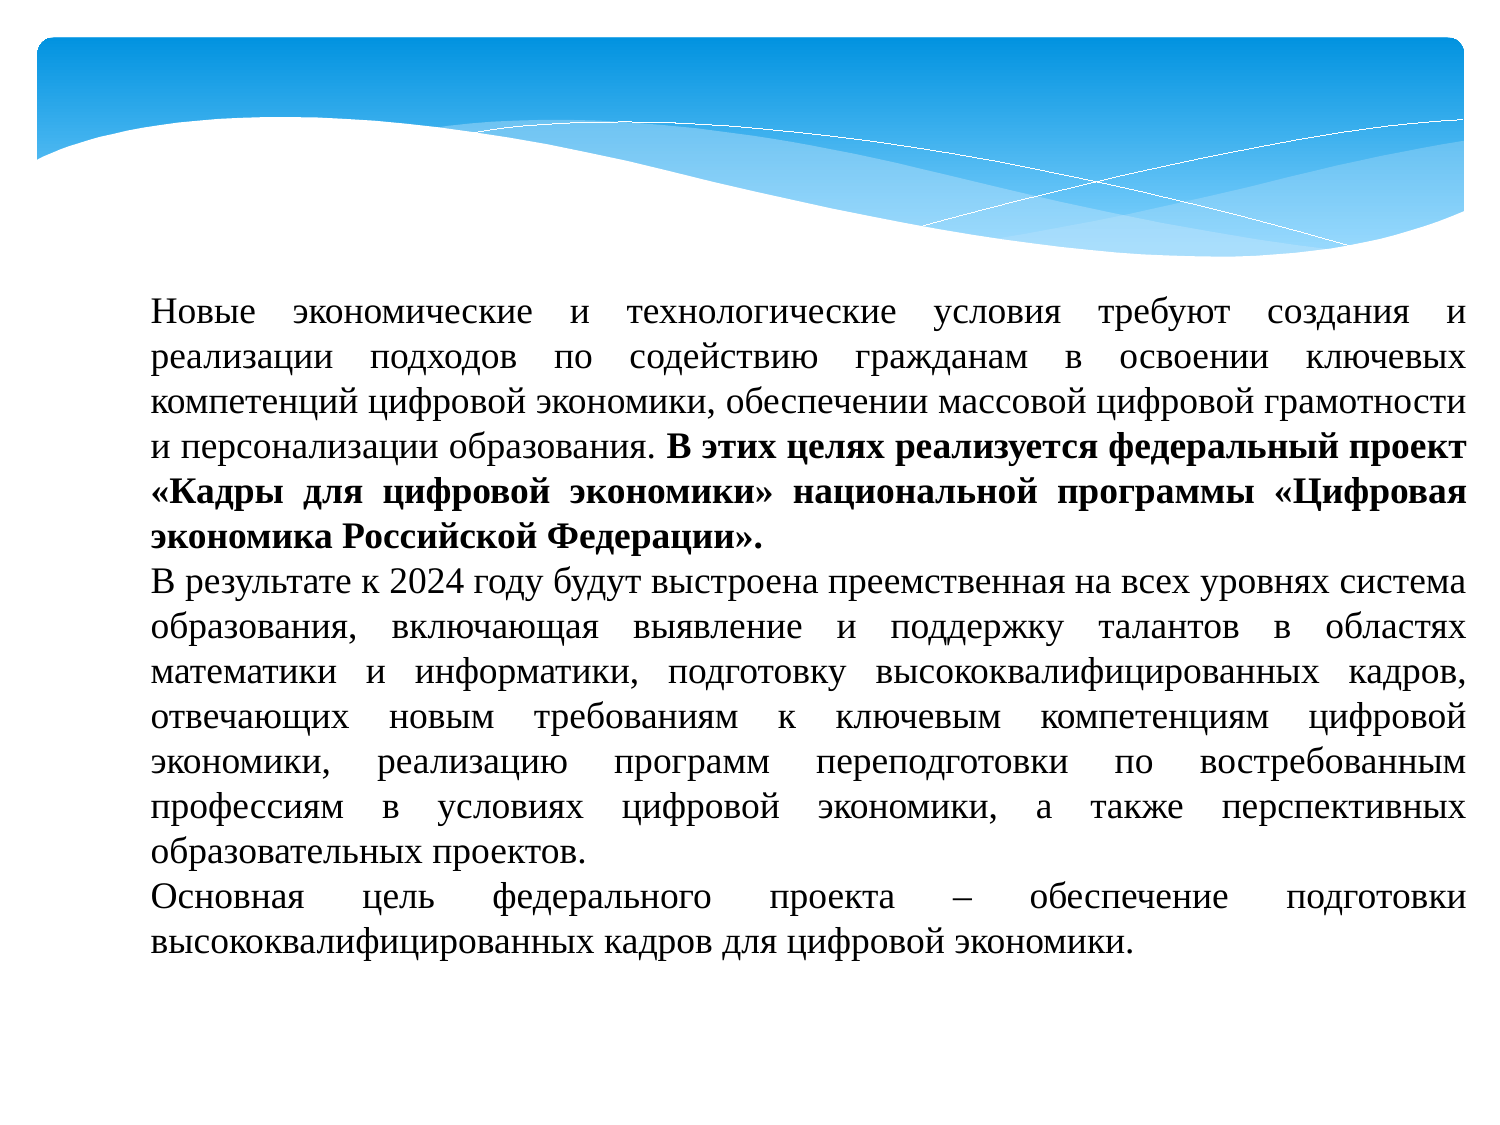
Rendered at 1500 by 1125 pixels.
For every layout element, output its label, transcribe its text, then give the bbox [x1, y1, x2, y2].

text_box Новые экономические и технологические условия требуют создания и реализации подходов по содействию гражданам в освоении ключевых компетенций цифровой экономики, обеспечении массовой цифровой грамотности и персонализации образования. В этих целях реализуется федеральный проект «Кадры для цифровой экономики» национальной программы «Цифровая экономика Российской Федерации». В результате к 2024 году будут выстроена преемственная на всех уровнях система образования, включающая выявление и поддержку талантов в областях математики и информатики, подготовку высококвалифицированных кадров, отвечающих новым требованиям к ключевым компетенциям цифровой экономики, реализацию программ переподготовки по востребованным профессиям в условиях цифровой экономики, а также перспективных образовательных проектов. Основная цель федерального проекта – обеспечение подготовки высококвалифицированных кадров для цифровой экономики. [135, 0, 1483, 969]
